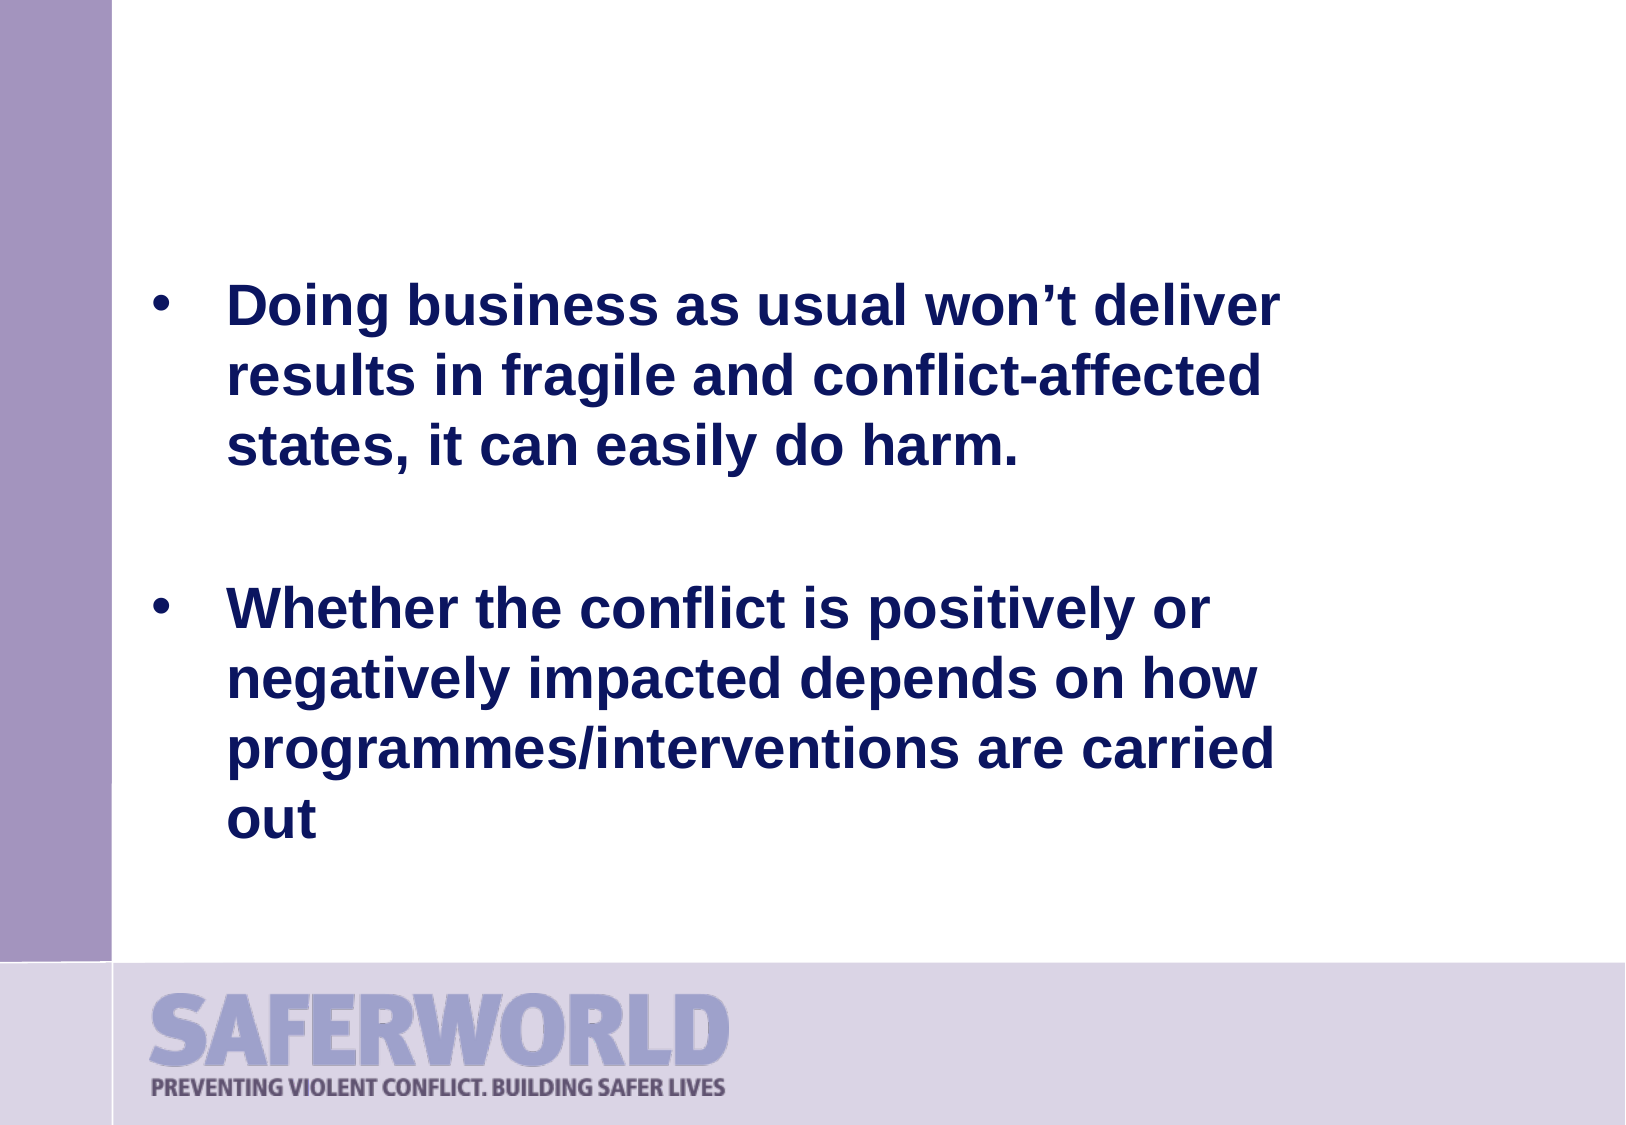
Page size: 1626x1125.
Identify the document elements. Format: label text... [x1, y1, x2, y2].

list Doing business as usual won’t deliver results in fragile and conflict-affected states, it can easily do harm. Whether the conflict is positively or negatively impacted depends on how programmes/interventions are carried out [151, 267, 1370, 942]
picture [149, 993, 729, 1096]
